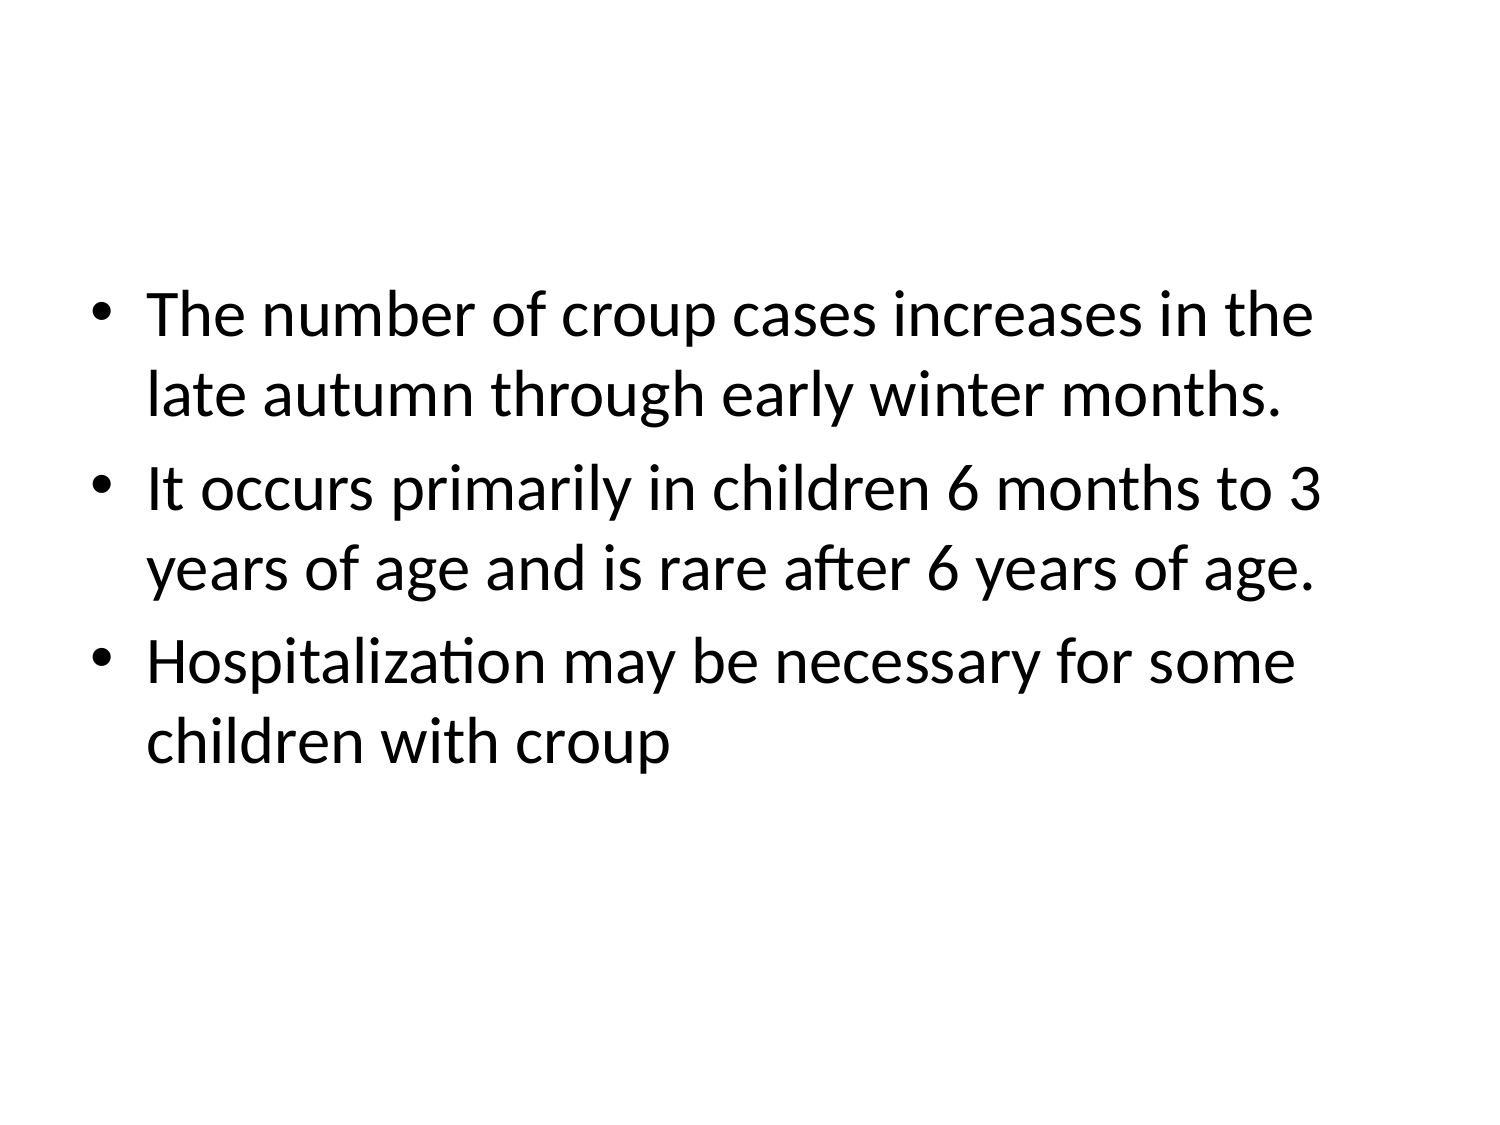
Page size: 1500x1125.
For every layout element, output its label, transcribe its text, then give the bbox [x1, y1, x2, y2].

list The number of croup cases increases in the late autumn through early winter months. It occurs primarily in children 6 months to 3 years of age and is rare after 6 years of age. Hospitalization may be necessary for some children with croup [75, 262, 1425, 1005]
